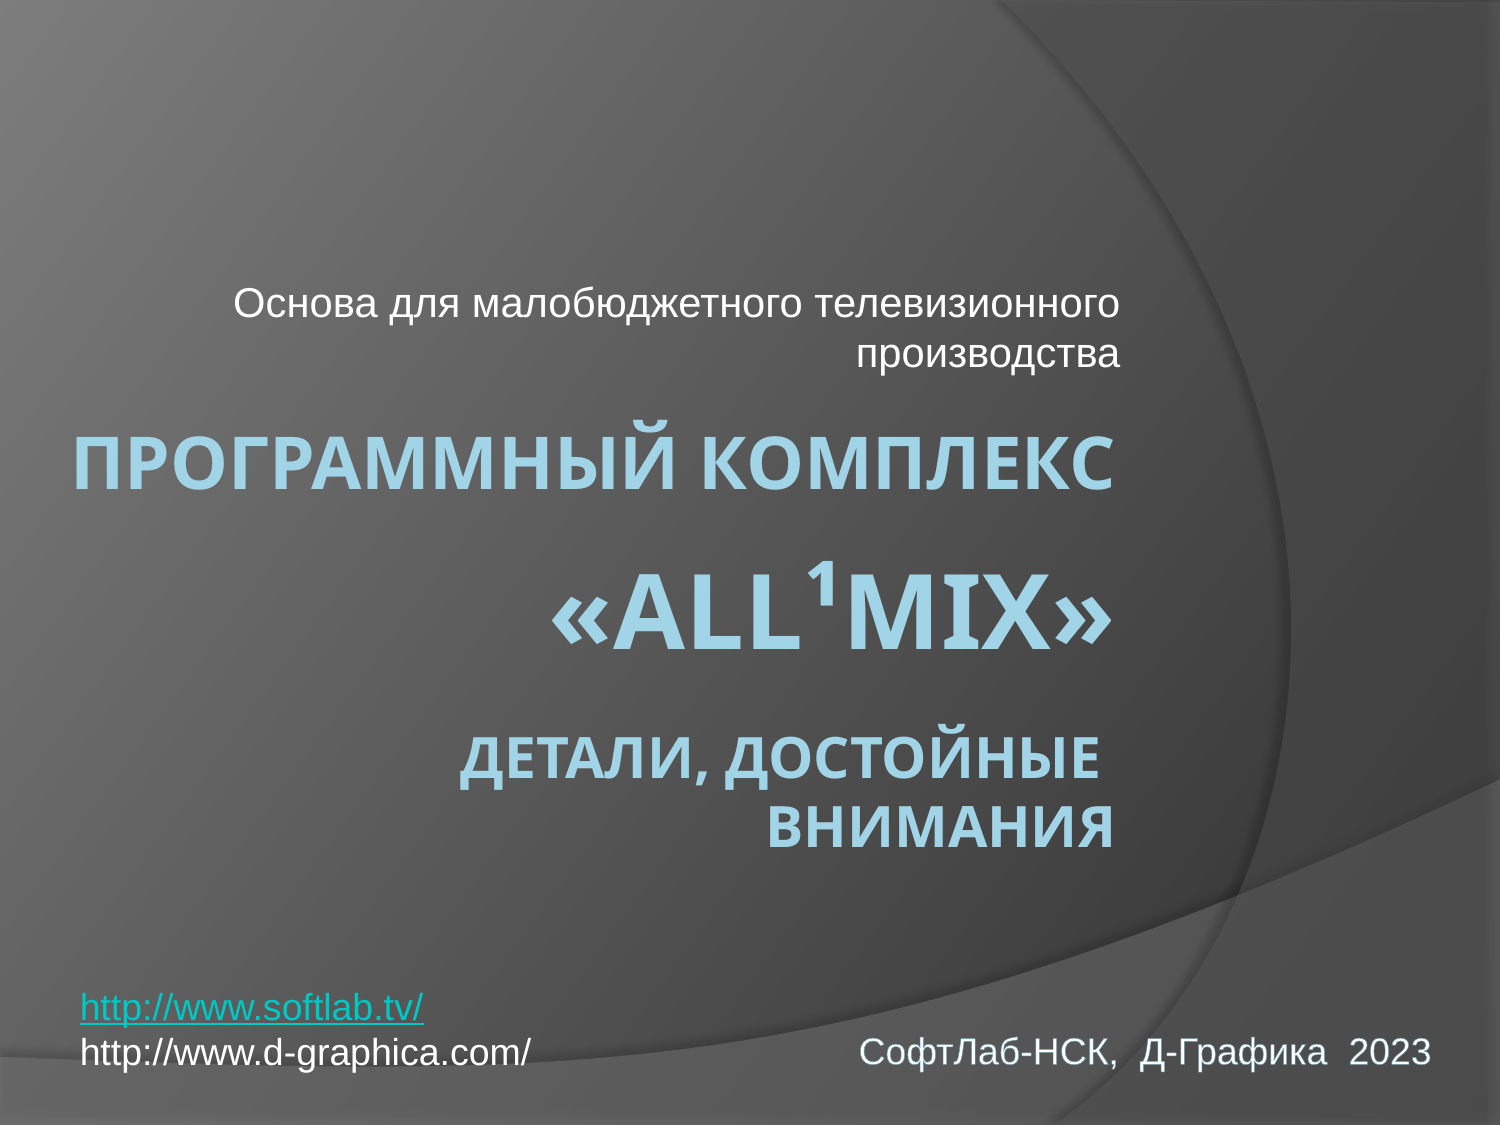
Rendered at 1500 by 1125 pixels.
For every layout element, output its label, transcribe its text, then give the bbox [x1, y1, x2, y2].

text_box http://www.softlab.tv/ http://www.d-graphica.com/ [65, 975, 680, 1081]
subtitle Основа для малобюджетного телевизионного производства [65, 137, 1128, 376]
title Программный комплекс «All¹Mix» детали, достойные внимания [60, 408, 1124, 929]
text_box СофтЛаб-НСК, Д-Графика 2023 [843, 1019, 1465, 1080]
